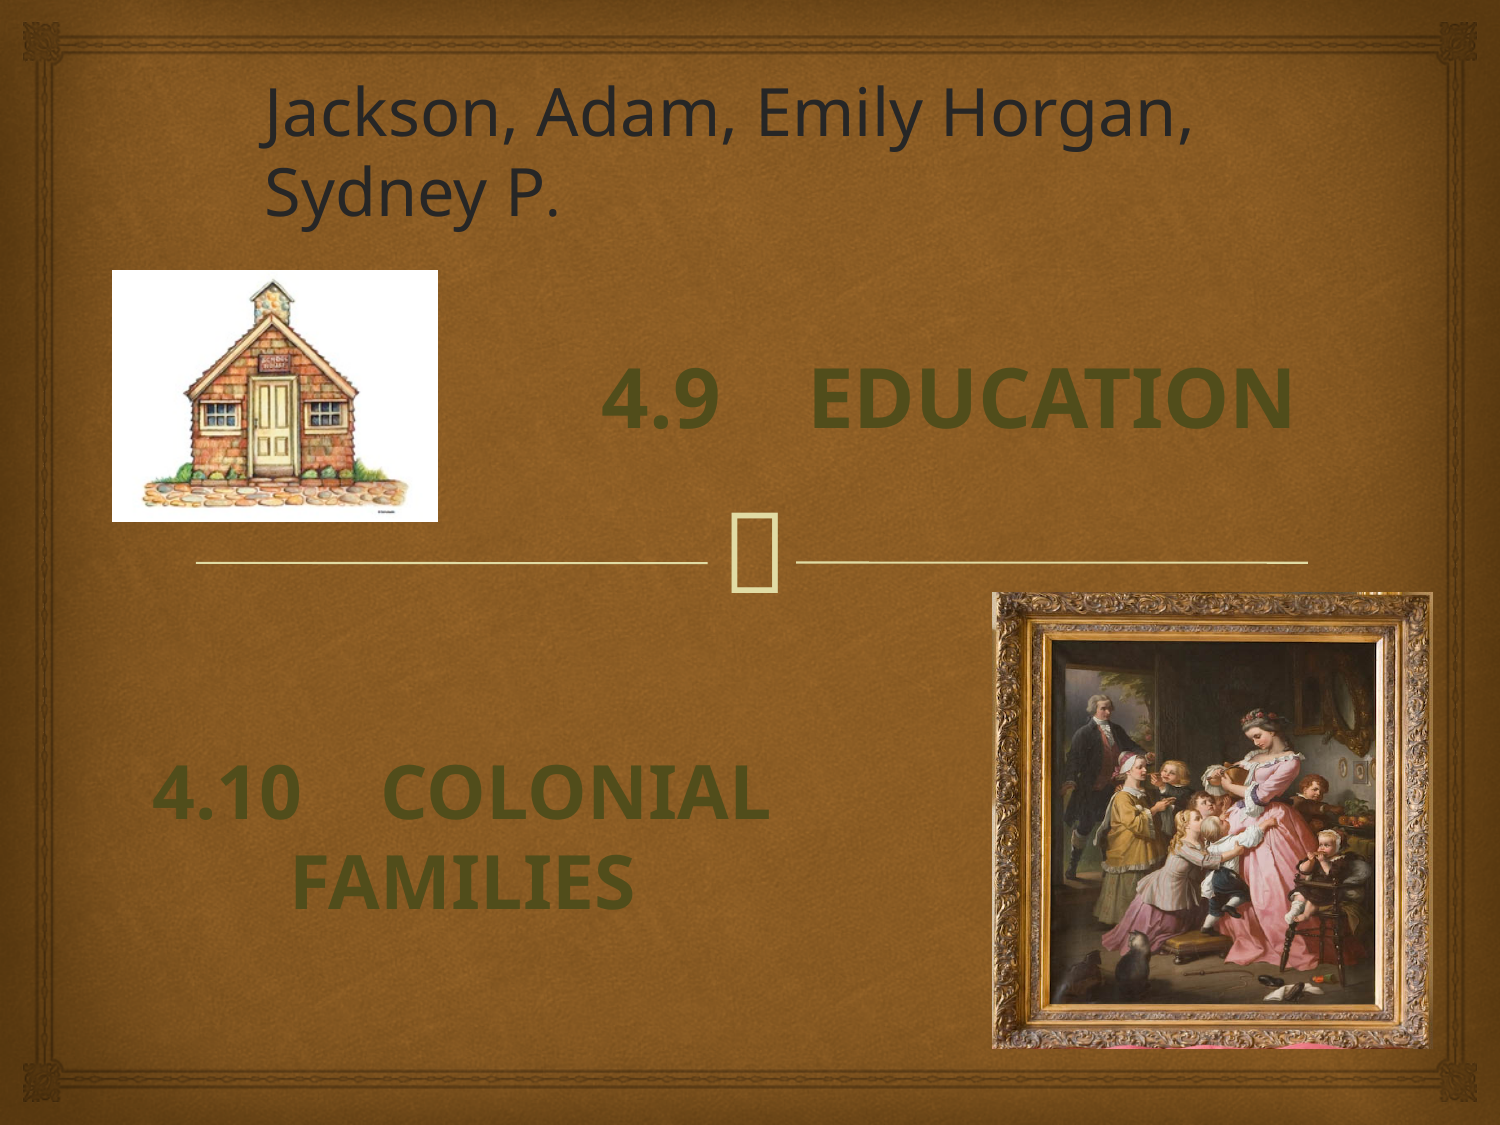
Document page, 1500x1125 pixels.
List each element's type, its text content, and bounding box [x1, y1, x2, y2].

text_box Jackson, Adam, Emily Horgan, Sydney P. [249, 62, 1275, 238]
text_box 4.9 EDUCATION [499, 338, 1400, 453]
picture [0, 0, 1500, 1125]
text_box 4.10 COLONIAL FAMILIES [0, 737, 950, 933]
